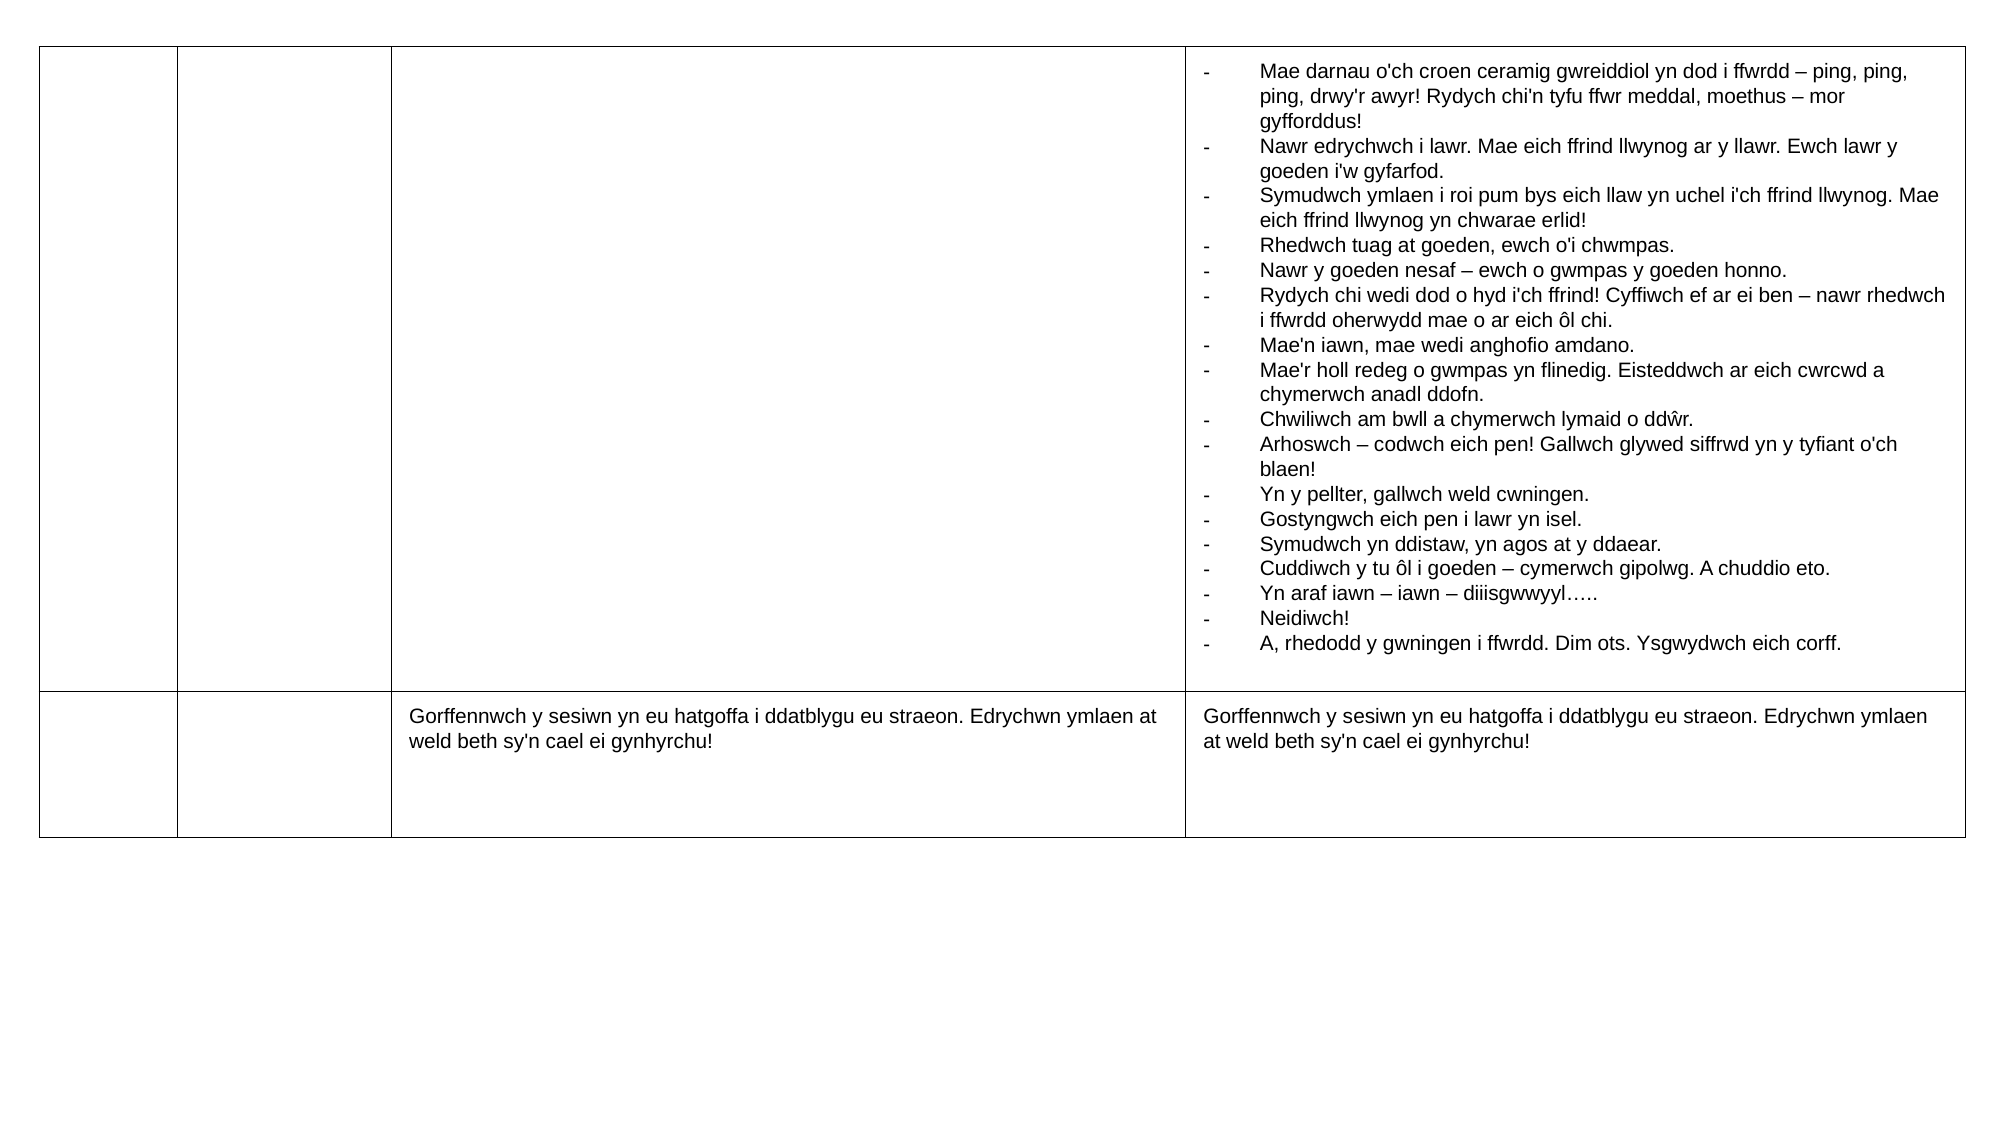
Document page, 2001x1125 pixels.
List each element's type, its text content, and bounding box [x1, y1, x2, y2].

table_header [40, 47, 177, 691]
table_cell [178, 692, 391, 837]
table_header Mae darnau o'ch croen ceramig gwreiddiol yn dod i ffwrdd – ping, ping, ping, drwy'r awyr! Rydych chi'n tyfu ffwr meddal, moethus – mor gyfforddus! Nawr edrychwch i lawr. Mae eich ffrind llwynog ar y llawr. Ewch lawr y goeden i'w gyfarfod. Symudwch ymlaen i roi pum bys eich llaw yn uchel i'ch ffrind llwynog. Mae eich ffrind llwynog yn chwarae erlid! Rhedwch tuag at goeden, ewch o'i chwmpas. Nawr y goeden nesaf – ewch o gwmpas y goeden honno. Rydych chi wedi dod o hyd i'ch ffrind! Cyffiwch ef ar ei ben – nawr rhedwch i ffwrdd oherwydd mae o ar eich ôl chi. Mae'n iawn, mae wedi anghofio amdano. Mae'r holl redeg o gwmpas yn flinedig. Eisteddwch ar eich cwrcwd a chymerwch anadl ddofn. Chwiliwch am bwll a chymerwch lymaid o ddŵr. Arhoswch – codwch eich pen! Gallwch glywed siffrwd yn y tyfiant o'ch blaen! Yn y pellter, gallwch weld cwningen. Gostyngwch eich pen i lawr yn isel. Symudwch yn ddistaw, yn agos at y ddaear. Cuddiwch y tu ôl i goeden – cymerwch gipolwg. A chuddio eto. Yn araf iawn – iawn – diiisgwwyyl….. Neidiwch! A, rhedodd y gwningen i ffwrdd. Dim ots. Ysgwydwch eich corff. [1186, 47, 1965, 691]
table_cell Gorffennwch y sesiwn yn eu hatgoffa i ddatblygu eu straeon. Edrychwn ymlaen at weld beth sy'n cael ei gynhyrchu! [1186, 692, 1965, 837]
table_cell [40, 692, 177, 837]
table_header [178, 47, 391, 691]
table_header [392, 47, 1185, 691]
table_cell Gorffennwch y sesiwn yn eu hatgoffa i ddatblygu eu straeon. Edrychwn ymlaen at weld beth sy'n cael ei gynhyrchu! [392, 692, 1185, 837]
